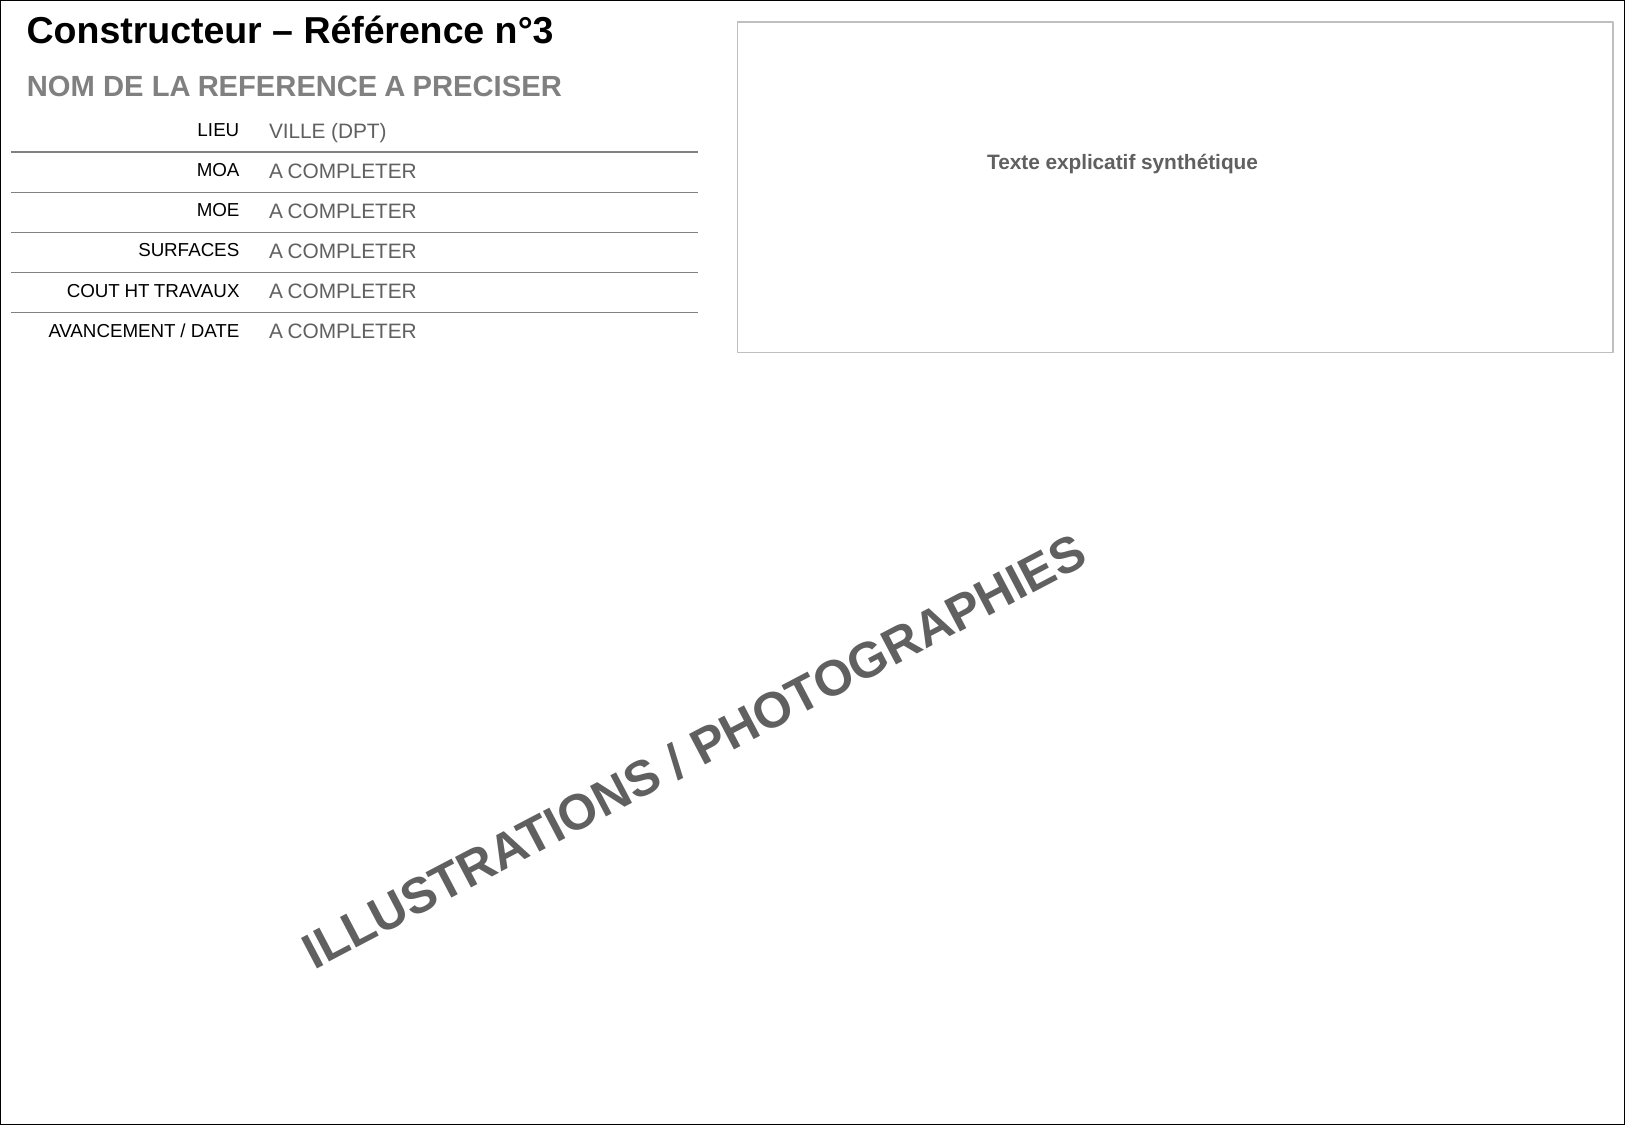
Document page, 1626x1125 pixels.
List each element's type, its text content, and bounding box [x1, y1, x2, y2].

table_cell VILLE (DPT) [255, 113, 696, 151]
table_cell A COMPLETER [255, 313, 696, 352]
text_box Constructeur – Référence n°3 [11, 0, 827, 59]
table_cell A COMPLETER [255, 273, 696, 312]
text_box ILLUSTRATIONS / PHOTOGRAPHIES [274, 403, 1316, 1014]
table_cell A COMPLETER [255, 233, 696, 272]
table_cell LIEU [13, 113, 253, 151]
text_box [737, 22, 1614, 353]
table_cell AVANCEMENT / DATE [13, 313, 253, 352]
table_cell A COMPLETER [255, 153, 696, 192]
table_header NOM DE LA REFERENCE A PRECISER [13, 63, 696, 111]
table_cell SURFACES [13, 233, 253, 272]
table_cell COUT HT TRAVAUX [13, 273, 253, 312]
table_cell A COMPLETER [255, 193, 696, 232]
table_cell MOE [13, 193, 253, 232]
table_cell MOA [13, 153, 253, 192]
